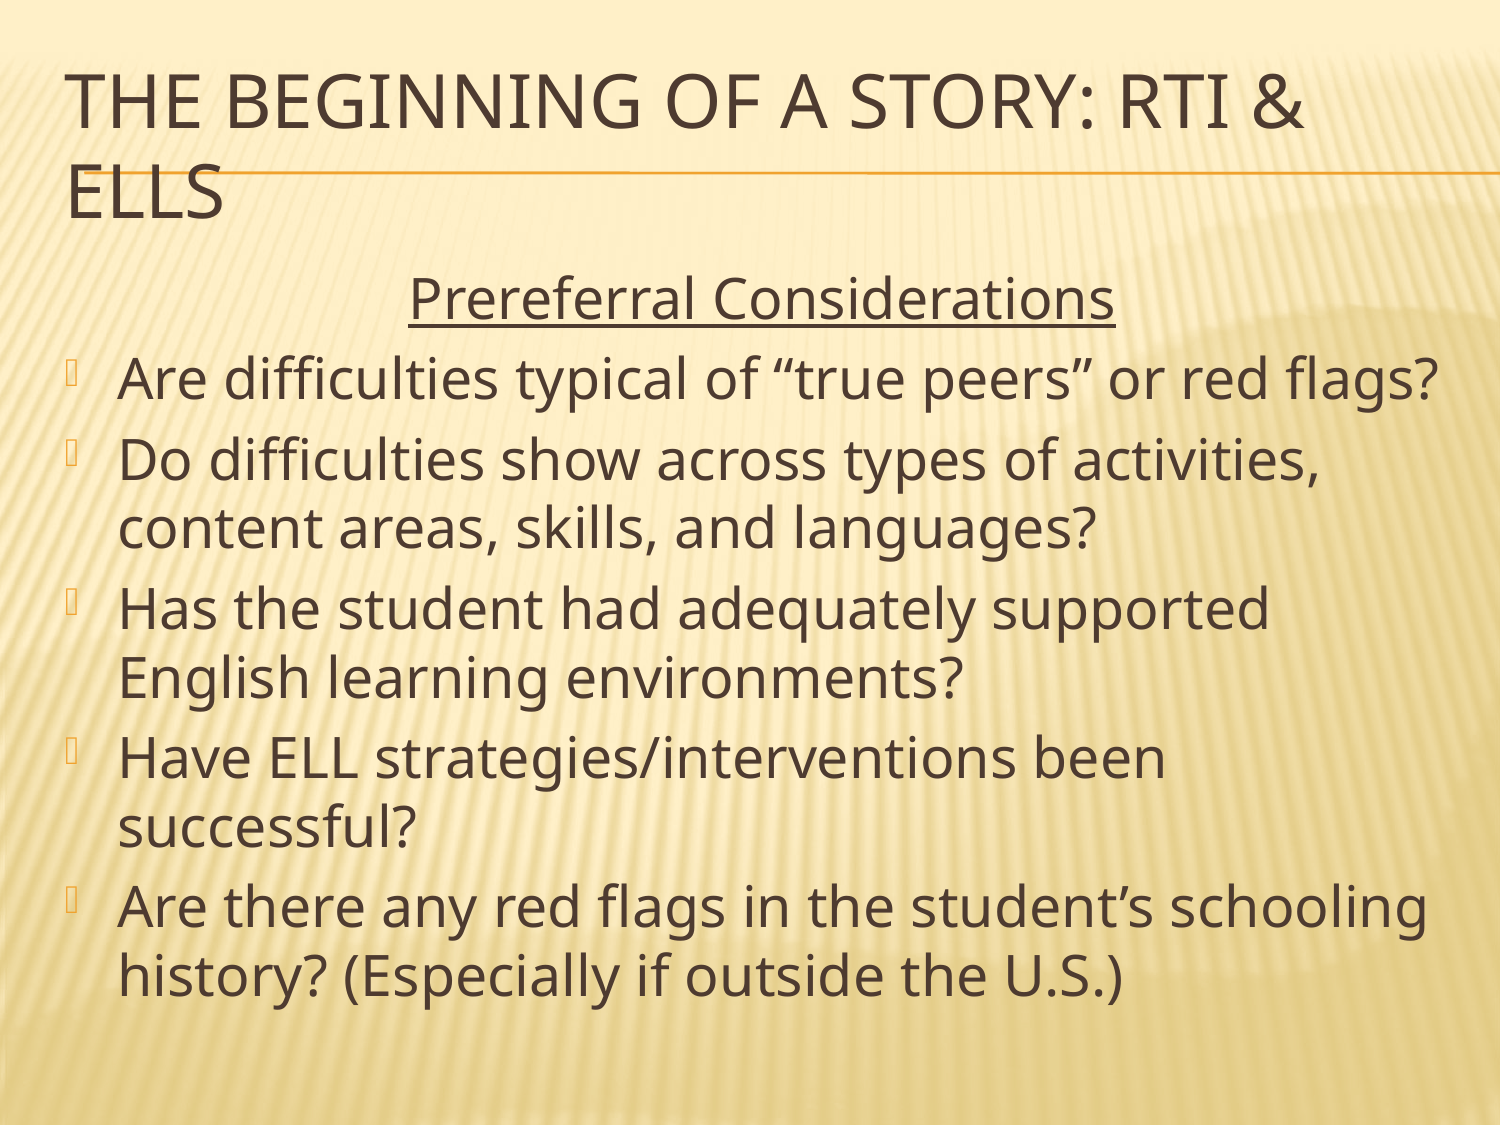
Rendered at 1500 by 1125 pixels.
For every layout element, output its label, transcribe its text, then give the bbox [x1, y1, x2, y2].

title The beginning of a story: rti & ells [50, 75, 1475, 213]
list Prereferral Considerations Are difficulties typical of “true peers” or red flags? Do difficulties show across types of activities, content areas, skills, and languages? Has the student had adequately supported English learning environments? Have ELL strategies/interventions been successful? Are there any red flags in the student’s schooling history? (Especially if outside the U.S.) [50, 254, 1475, 1100]
